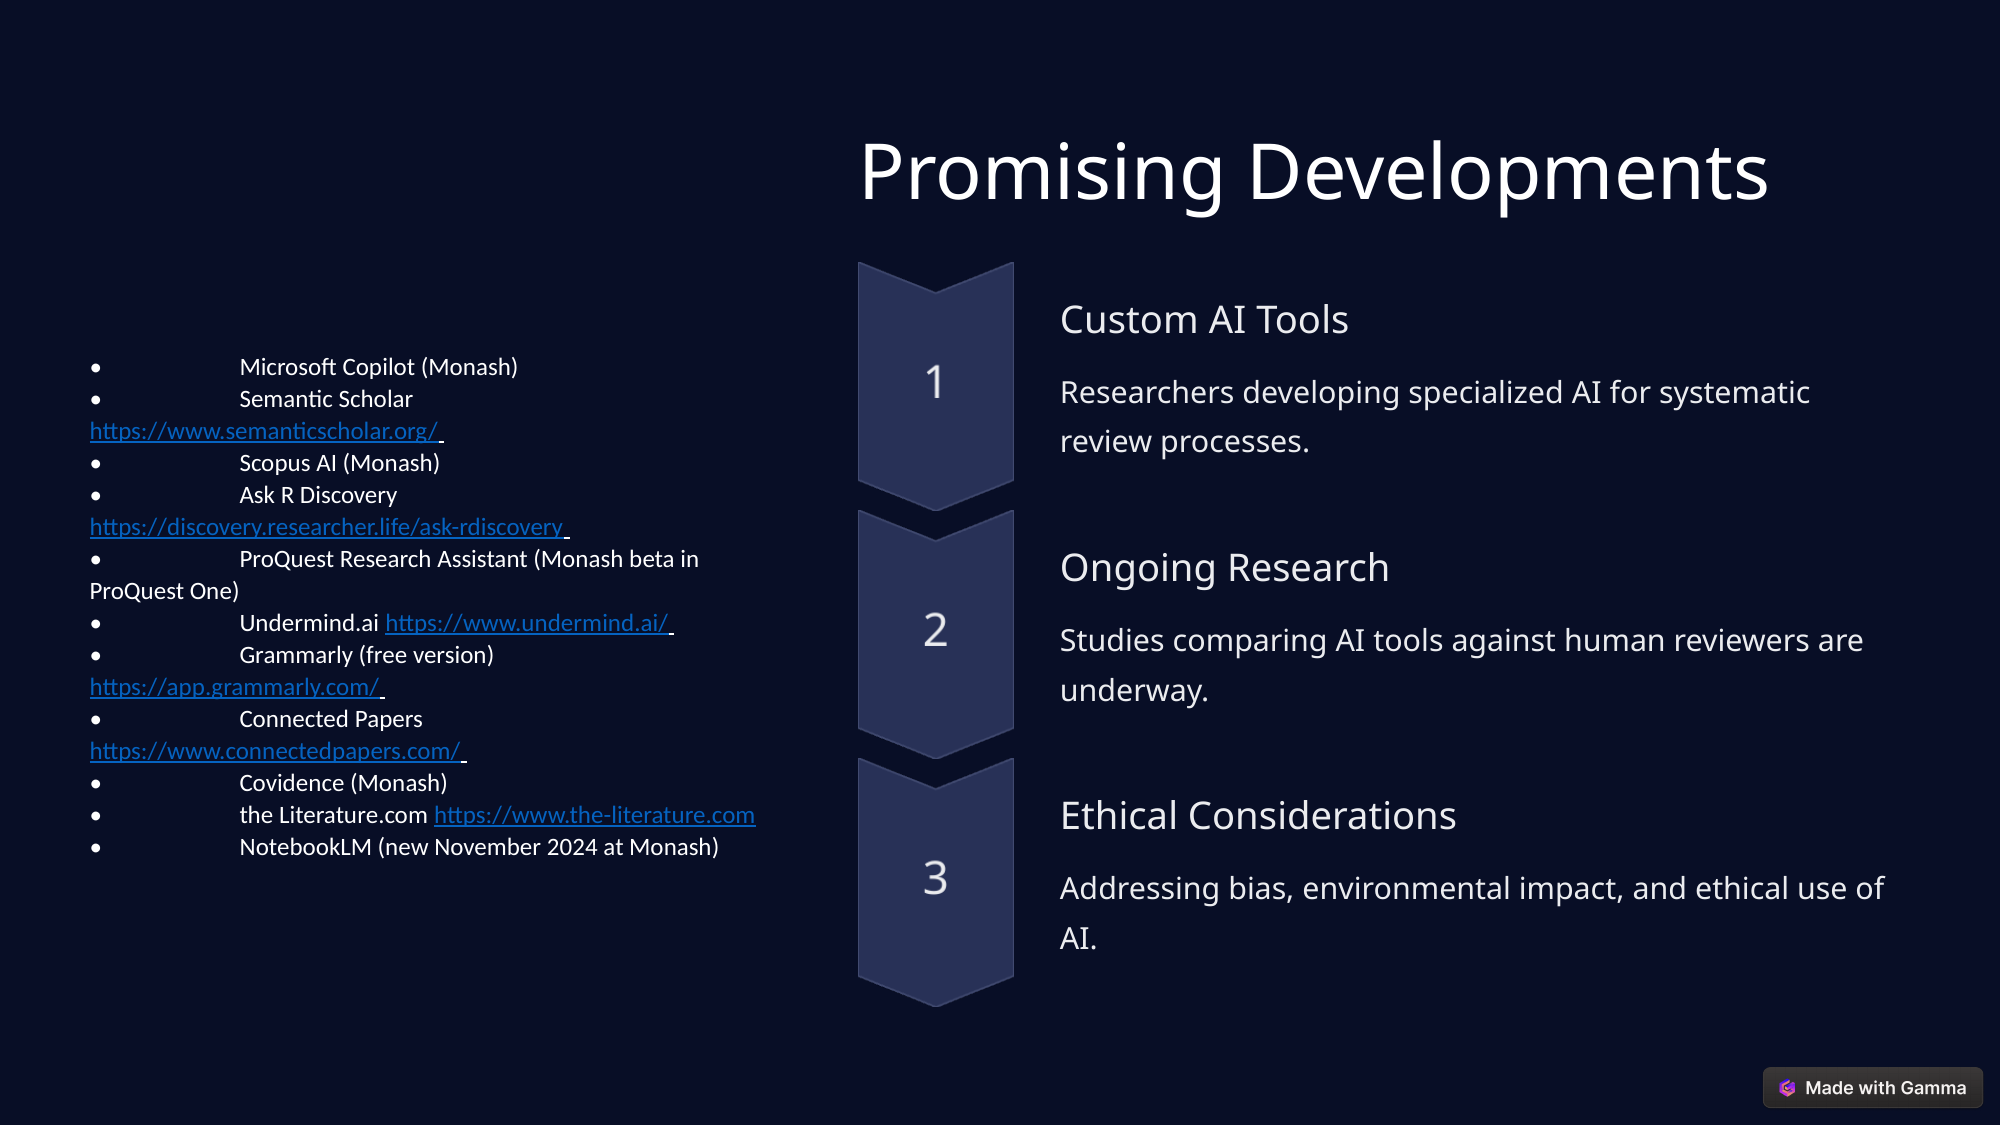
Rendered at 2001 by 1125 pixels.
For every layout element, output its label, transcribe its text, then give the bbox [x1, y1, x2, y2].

text_box • Microsoft Copilot (Monash) • Semantic Scholar https://www.semanticscholar.org/ • Scopus AI (Monash) • Ask R Discovery https://discovery.researcher.life/ask-rdiscovery • ProQuest Research Assistant (Monash beta in ProQuest One) • Undermind.ai https://www.undermind.ai/ • Grammarly (free version) https://app.grammarly.com/ • Connected Papers https://www.connectedpapers.com/ • Covidence (Monash) • the Literature.com https://www.the-literature.com • NotebookLM (new November 2024 at Monash) [74, 340, 775, 868]
text_box Studies comparing AI tools against human reviewers are underway. [1060, 608, 1892, 708]
text_box Ethical Considerations [1060, 789, 1479, 838]
text_box Ongoing Research [1060, 541, 1448, 590]
picture [1755, 1059, 1991, 1116]
text_box Promising Developments [858, 118, 1794, 216]
text_box Addressing bias, environmental impact, and ethical use of AI. [1060, 856, 1892, 956]
text_box Researchers developing specialized AI for systematic review processes. [1060, 360, 1892, 460]
text_box Custom AI Tools [1060, 293, 1448, 342]
picture [858, 261, 1014, 1007]
